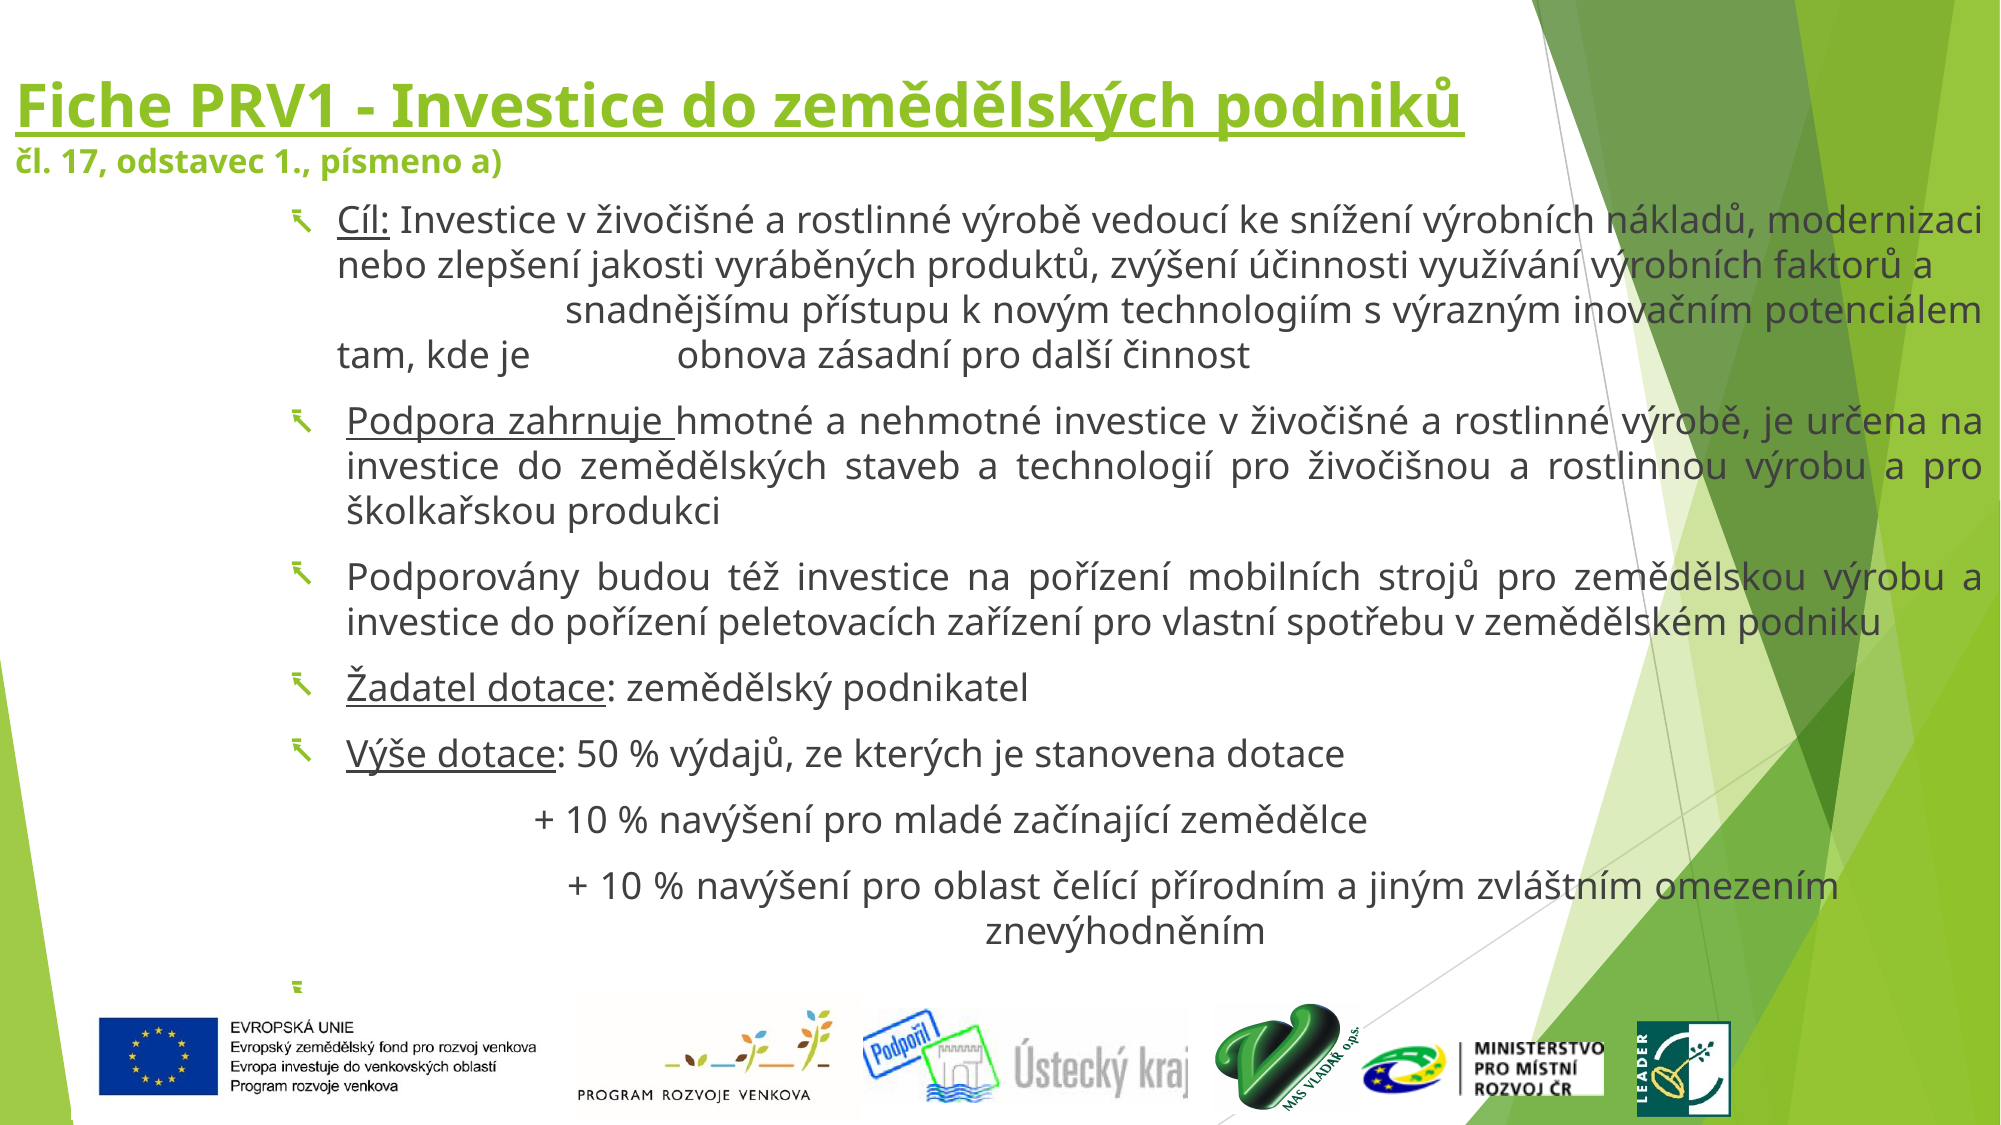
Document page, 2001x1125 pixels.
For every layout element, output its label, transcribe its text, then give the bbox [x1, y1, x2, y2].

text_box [71, 993, 1732, 1120]
text_box Fiche PRV1 - Investice do zemědělských podniků čl. 17, odstavec 1., písmeno a) [0, 59, 1725, 189]
text_box Cíl: Investice v živočišné a rostlinné výrobě vedoucí ke snížení výrobních nákladů, modernizaci nebo zlepšení jakosti vyráběných produktů, zvýšení účinnosti využívání výrobních faktorů a snadnějšímu přístupu k novým technologiím s výrazným inovačním potenciálem tam, kde je obnova zásadní pro další činnost Podpora zahrnuje hmotné a nehmotné investice v živočišné a rostlinné výrobě, je určena na investice do zemědělských staveb a technologií pro živočišnou a rostlinnou výrobu a pro školkařskou produkci Podporovány budou též investice na pořízení mobilních strojů pro zemědělskou výrobu a investice do pořízení peletovacích zařízení pro vlastní spotřebu v zemědělském podniku Žadatel dotace: zemědělský podnikatel Výše dotace: 50 % výdajů, ze kterých je stanovena dotace + 10 % navýšení pro mladé začínající zemědělce + 10 % navýšení pro oblast čelící přírodním a jiným zvláštním omezením znevýhodněním [274, 189, 2000, 1091]
